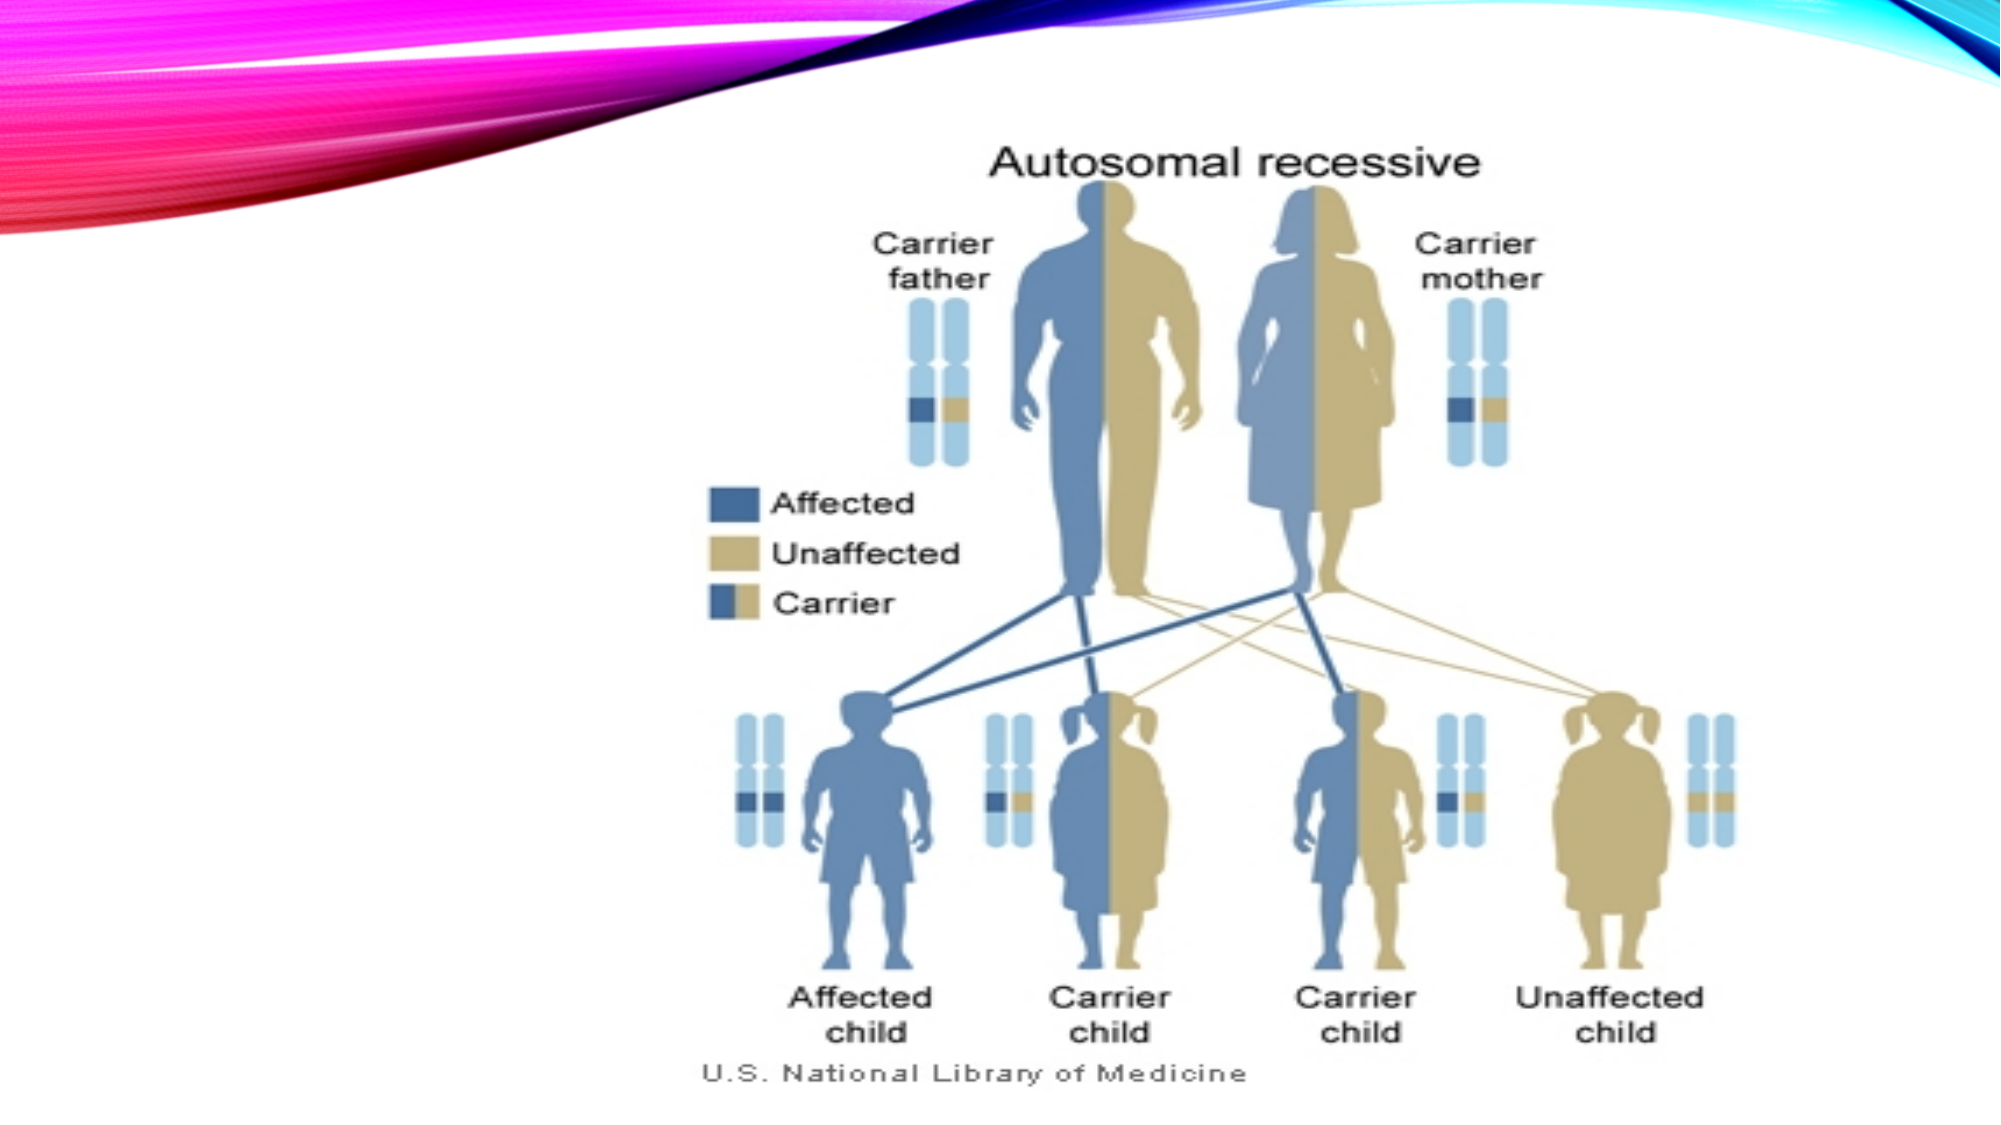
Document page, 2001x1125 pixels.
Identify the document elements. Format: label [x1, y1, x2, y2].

picture [1910, 0, 2000, 45]
picture [0, 0, 2000, 237]
list [691, 125, 1763, 1092]
picture [1890, 0, 2000, 75]
